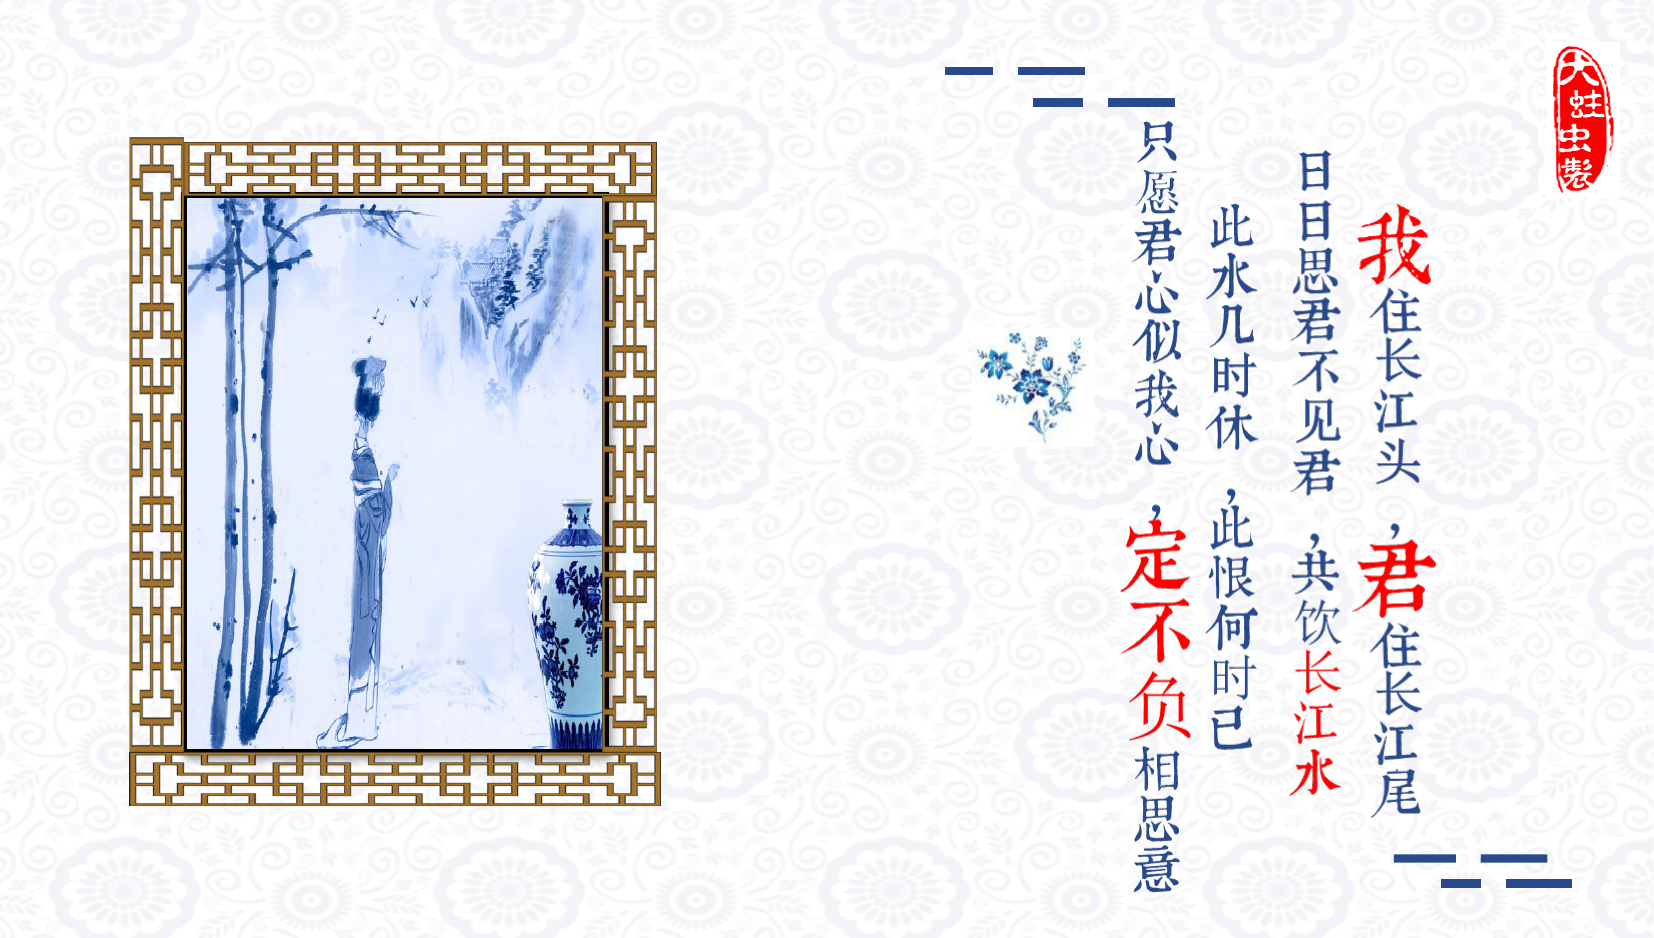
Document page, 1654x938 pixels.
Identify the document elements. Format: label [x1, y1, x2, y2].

picture [0, 0, 1654, 938]
text_box [657, 177, 1063, 598]
